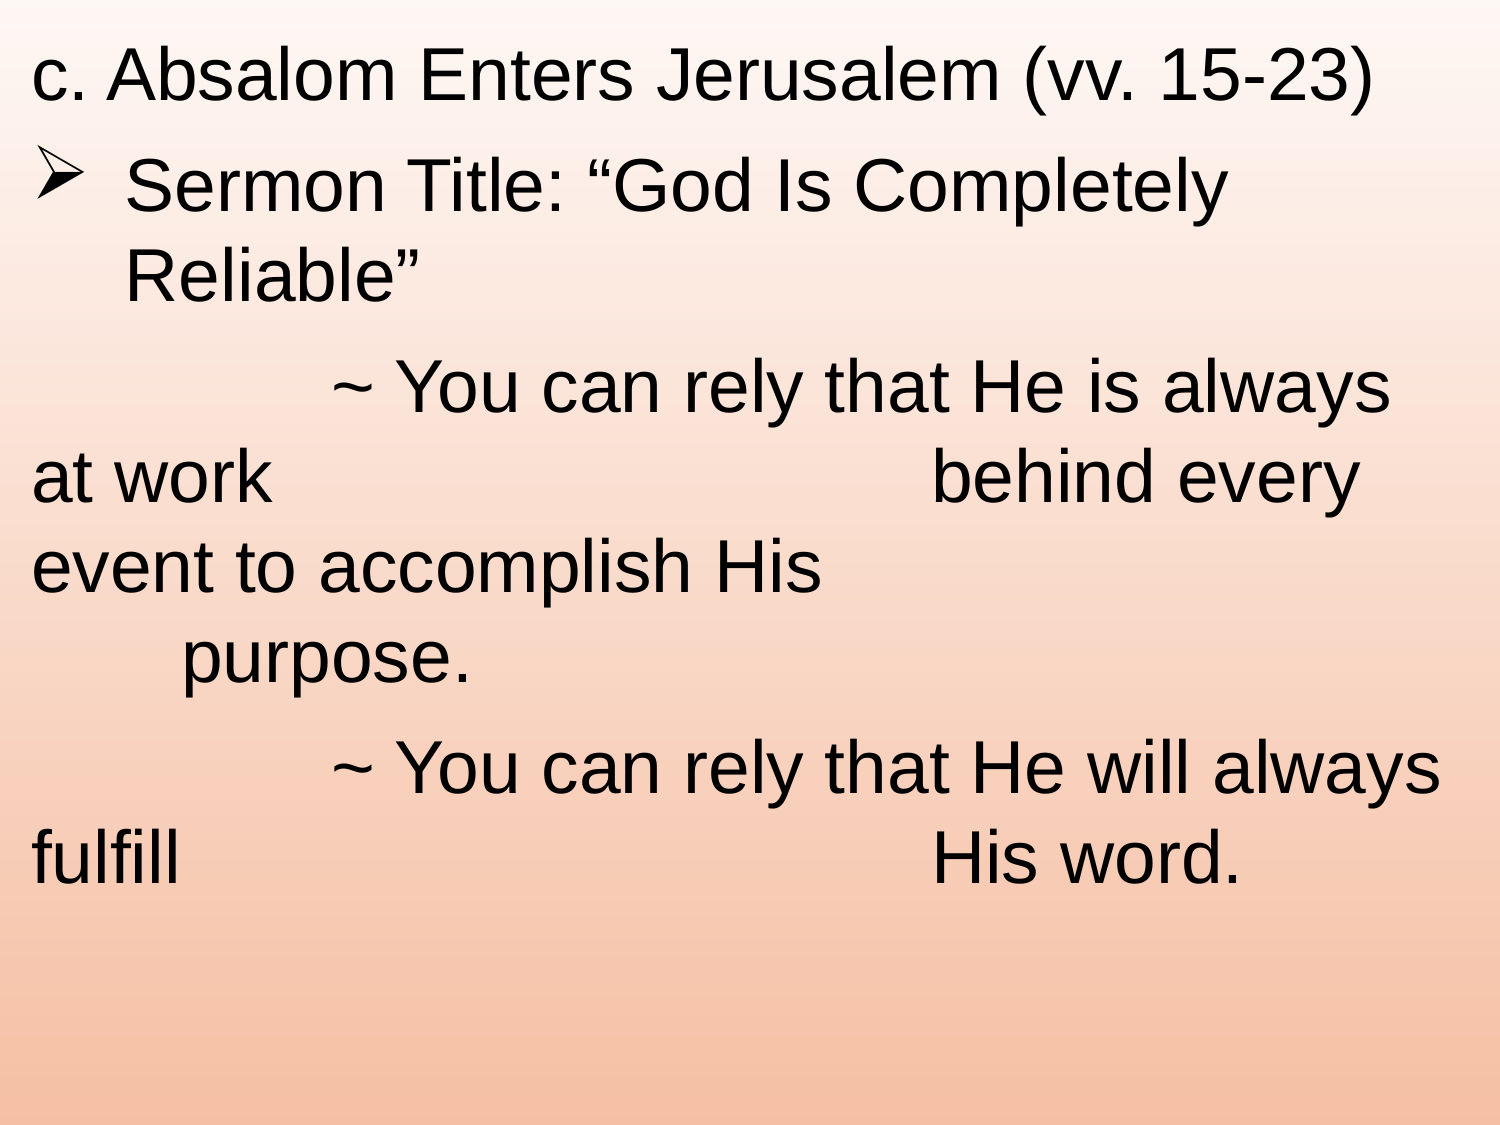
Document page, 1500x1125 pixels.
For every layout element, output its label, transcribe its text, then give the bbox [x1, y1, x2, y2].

subtitle c. Absalom Enters Jerusalem (vv. 15-23) Sermon Title: “God Is Completely Reliable” ~ You can rely that He is always at work behind every event to accomplish His purpose. ~ You can rely that He will always fulfill His word. [16, 18, 1480, 1110]
